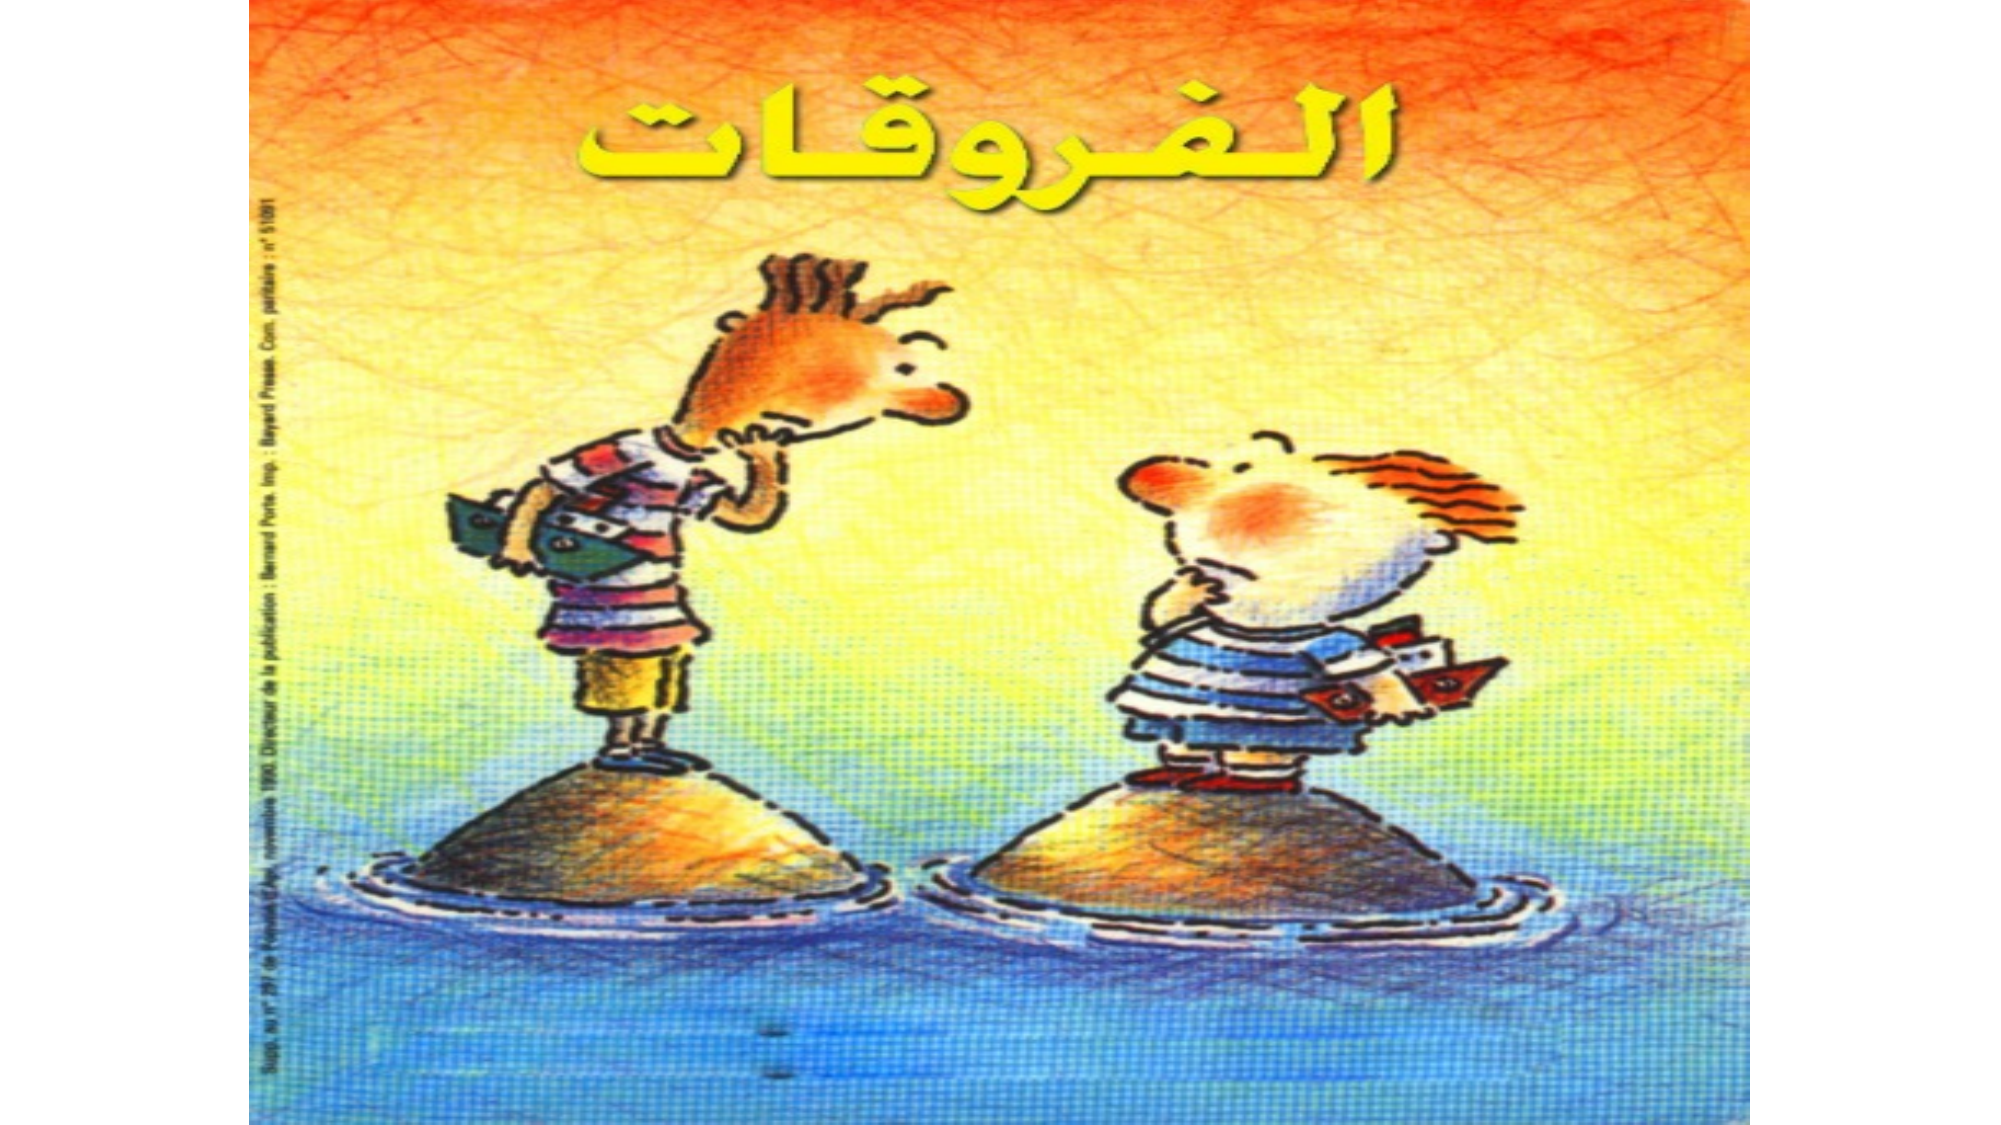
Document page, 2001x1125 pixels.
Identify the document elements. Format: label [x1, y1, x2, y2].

picture [249, 0, 1750, 1125]
